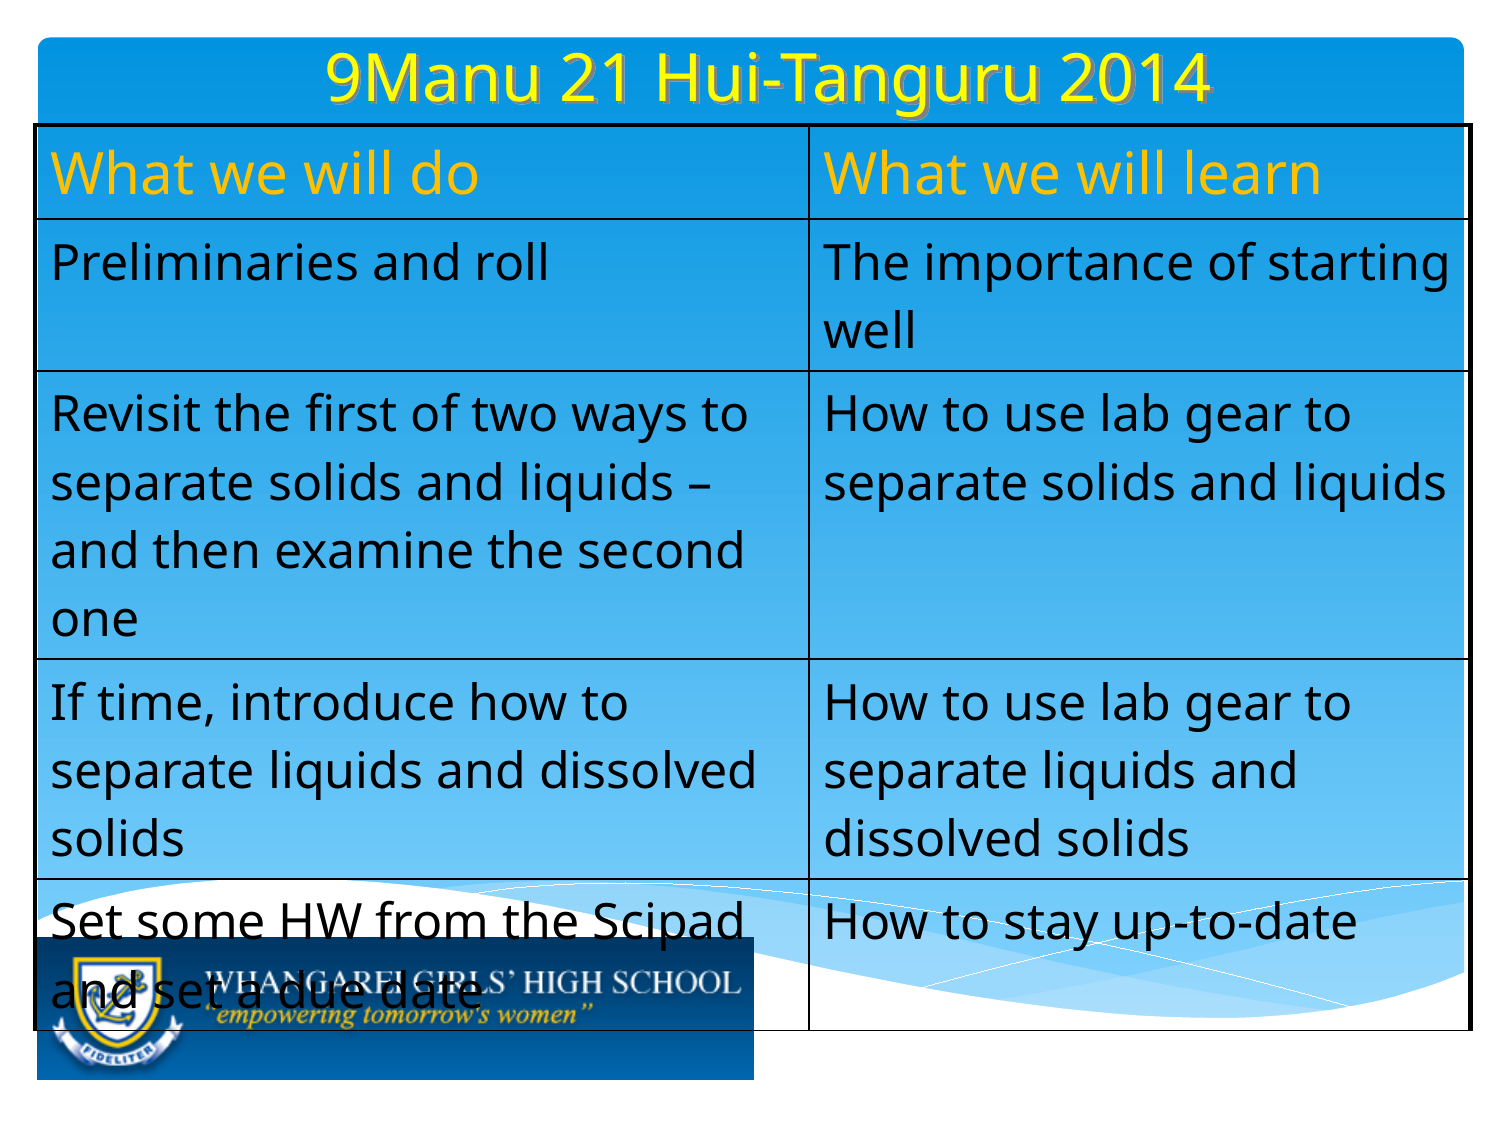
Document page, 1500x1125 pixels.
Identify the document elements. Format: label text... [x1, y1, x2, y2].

table_cell If time, introduce how to separate liquids and dissolved solids [37, 660, 808, 878]
table_cell How to use lab gear to separate liquids and dissolved solids [810, 660, 1468, 878]
table_cell Set some HW from the Scipad and set a due date [37, 880, 808, 1030]
picture [37, 937, 754, 1080]
table_cell Revisit the first of two ways to separate solids and liquids – and then examine the second one [37, 372, 808, 658]
table_header What we will learn [810, 127, 1468, 218]
table_cell How to use lab gear to separate solids and liquids [810, 372, 1468, 658]
table_cell The importance of starting well [810, 220, 1468, 370]
text_box 9Manu 21 Hui-Tanguru 2014 [162, 24, 1375, 123]
table_cell Preliminaries and roll [37, 220, 808, 370]
table_cell How to stay up-to-date [810, 880, 1468, 1030]
table_header What we will do [37, 127, 808, 218]
